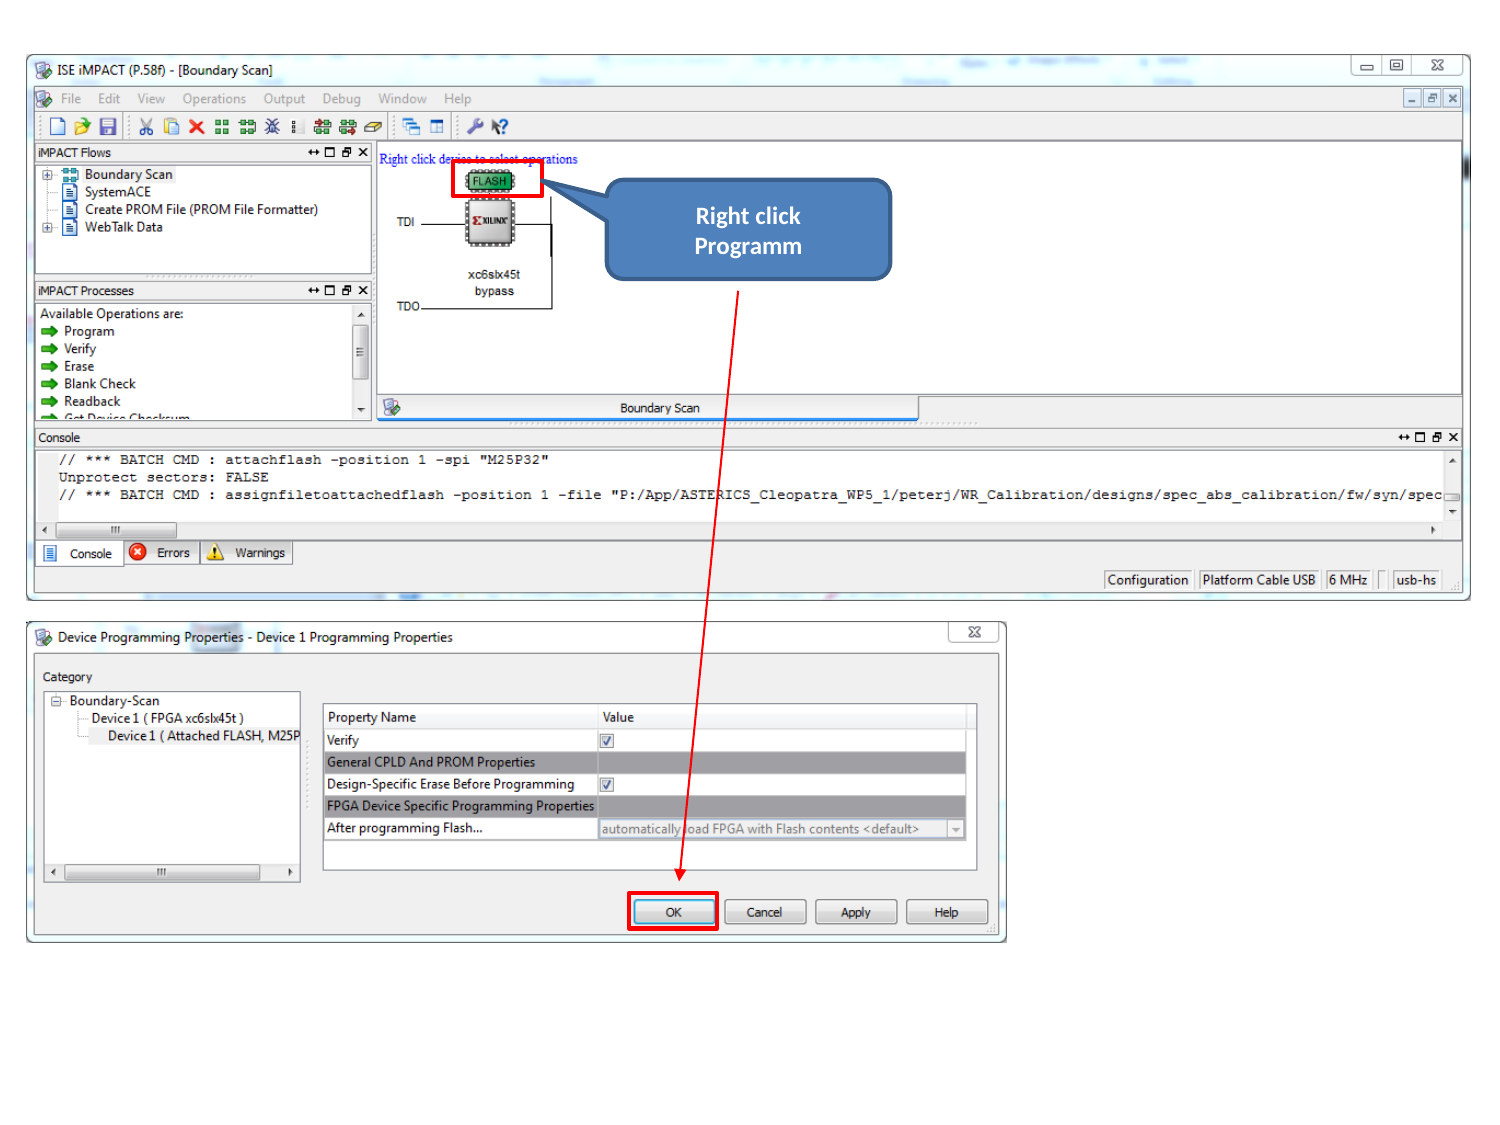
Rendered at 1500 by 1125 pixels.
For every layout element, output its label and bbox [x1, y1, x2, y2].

picture [26, 54, 1471, 601]
picture [26, 621, 1008, 944]
text_box [678, 290, 739, 882]
